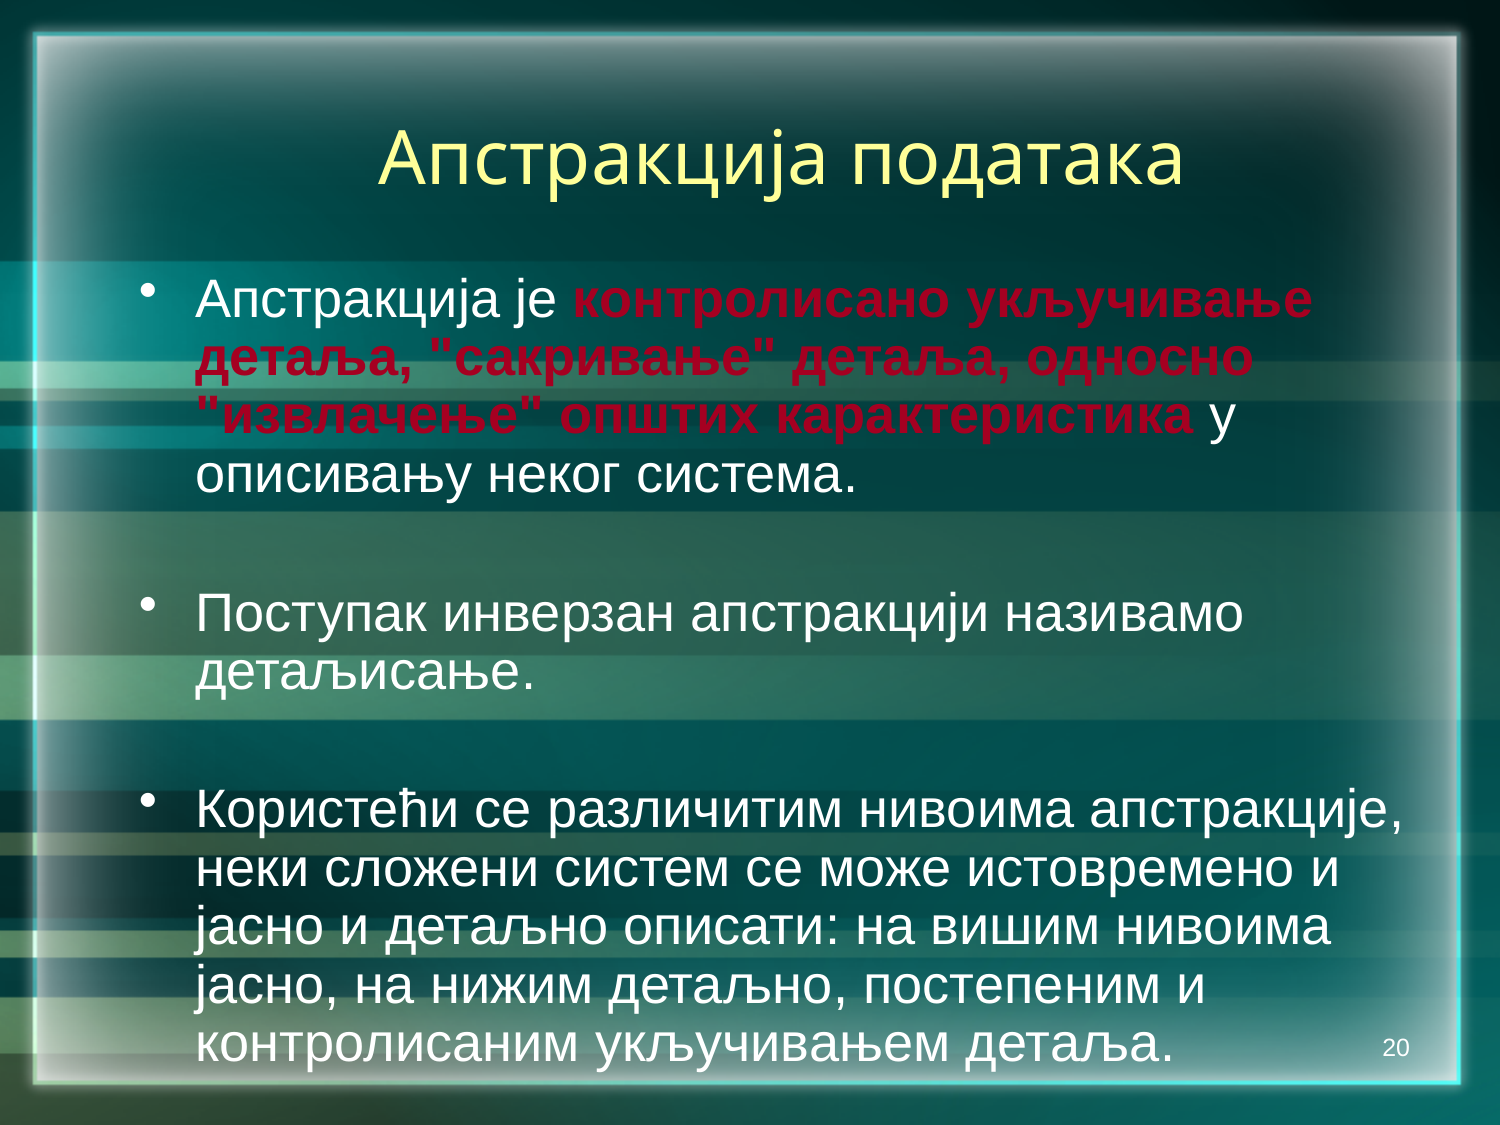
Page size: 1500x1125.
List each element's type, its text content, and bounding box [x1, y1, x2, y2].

title Апстракција података [243, 90, 1322, 219]
picture [0, 0, 1500, 1125]
text_box 20 [1074, 1024, 1425, 1088]
list Апстракција је контролисано укључивање детаља, "сакривање" детаља, односно "извлачење" општих карактеристика у описивању неког система. Поступак инверзан апстракцији називамо детаљисање. Користећи се различитим нивоима апстракције, неки сложени систем се може истовремено и јасно и детаљно описати: на вишим нивоима јасно, на нижим детаљно, постепеним и контролисаним укључивањем детаља. [123, 262, 1424, 951]
